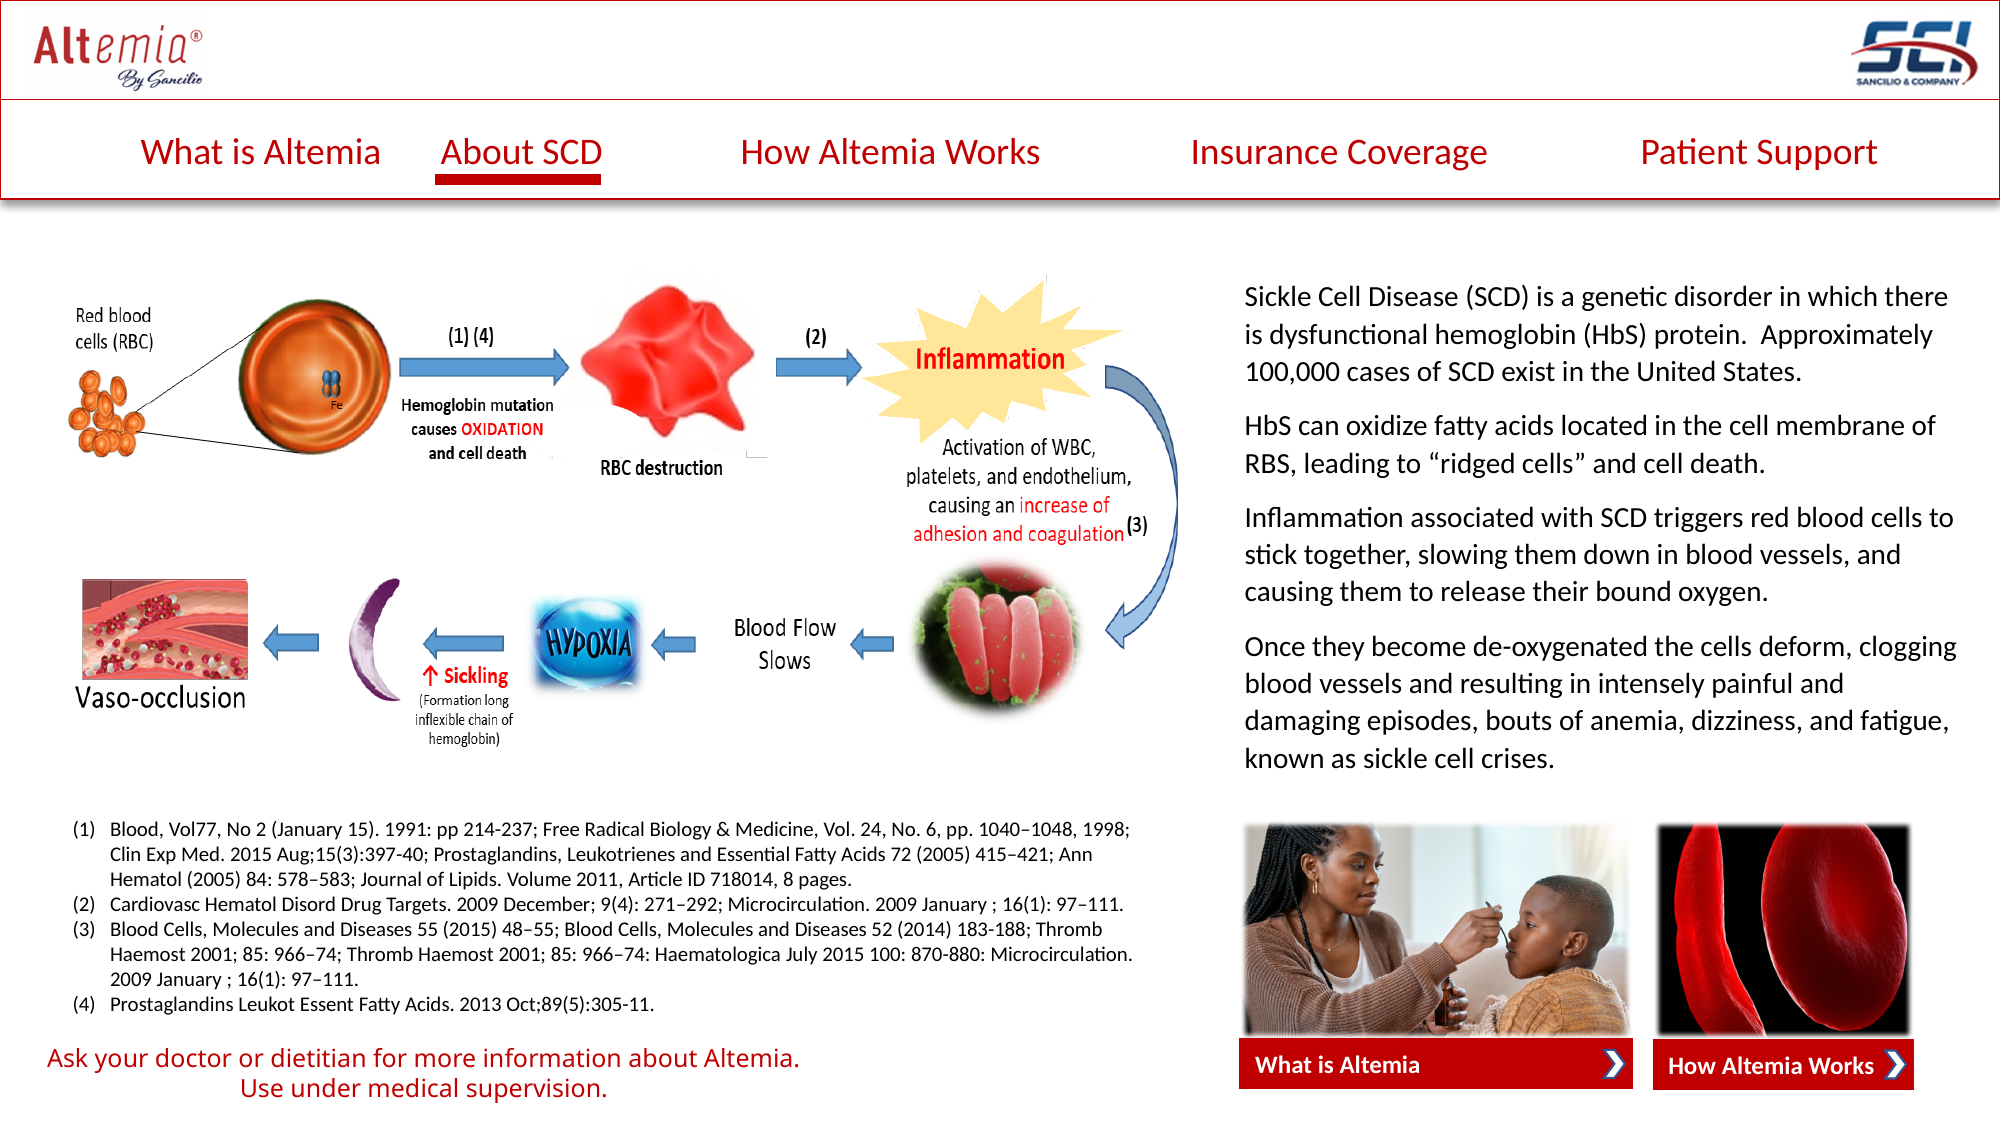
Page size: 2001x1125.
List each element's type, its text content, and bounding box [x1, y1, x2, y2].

text_box [1882, 1049, 1908, 1080]
picture [1240, 820, 1632, 1040]
text_box Blood, Vol77, No 2 (January 15). 1991: pp 214-237; Free Radical Biology & Medicine, Vol. 24, No. 6, pp. 1040–1048, 1998; Clin Exp Med. 2015 Aug;15(3):397-40; Prostaglandins, Leukotrienes and Essential Fatty Acids 72 (2005) 415–421; Ann Hematol (2005) 84: 578–583; Journal of Lipids. Volume 2011, Article ID 718014, 8 pages. Cardiovasc Hematol Disord Drug Targets. 2009 December; 9(4): 271–292; Microcirculation. 2009 January ; 16(1): 97–111. Blood Cells, Molecules and Diseases 55 (2015) 48–55; Blood Cells, Molecules and Diseases 52 (2014) 183-188; Thromb Haemost 2001; 85: 966–74; Thromb Haemost 2001; 85: 966–74: Haematologica July 2015 100: 870-880: Microcirculation. 2009 January ; 16(1): 97–111. Prostaglandins Leukot Essent Fatty Acids. 2013 Oct;89(5):305-11. [57, 808, 1165, 1023]
picture [1653, 820, 1914, 1040]
text_box [1601, 1048, 1627, 1079]
text_box Ask your doctor or dietitian for more information about Altemia. Use under medical supervision. [32, 1035, 817, 1110]
text_box What is Altemia [1239, 1038, 1633, 1089]
picture [57, 267, 1178, 758]
picture [1851, 10, 1985, 94]
picture [24, 6, 210, 97]
text_box [0, 100, 2000, 200]
text_box How Altemia Works [1653, 1040, 1914, 1090]
text_box What is Altemia About SCD How Altemia Works Insurance Coverage Patient Support [125, 120, 1921, 180]
text_box Sickle Cell Disease (SCD) is a genetic disorder in which there is dysfunctional hemoglobin (HbS) protein. Approximately 100,000 cases of SCD exist in the United States. HbS can oxidize fatty acids located in the cell membrane of RBS, leading to “ridged cells” and cell death. Inflammation associated with SCD triggers red blood cells to stick together, slowing them down in blood vessels, and causing them to release their bound oxygen. Once they become de-oxygenated the cells deform, clogging blood vessels and resulting in intensely painful and damaging episodes, bouts of anemia, dizziness, and fatigue, known as sickle cell crises. [1229, 267, 1974, 782]
text_box [0, 0, 2000, 99]
text_box [435, 180, 601, 185]
